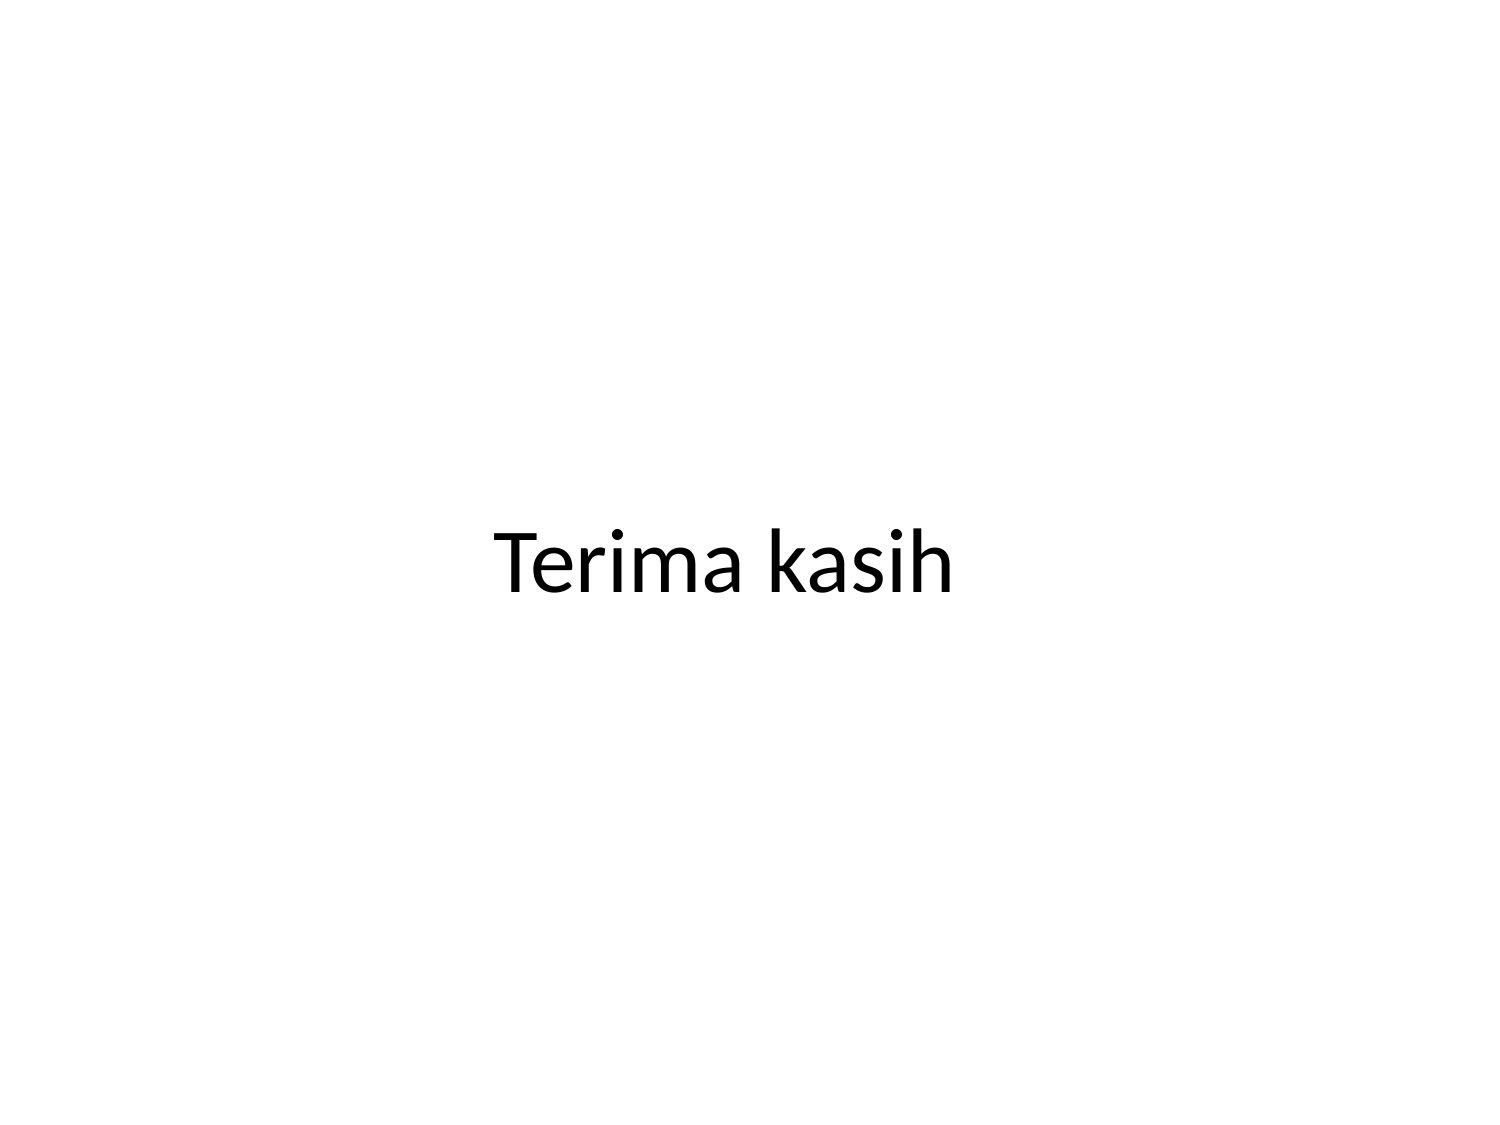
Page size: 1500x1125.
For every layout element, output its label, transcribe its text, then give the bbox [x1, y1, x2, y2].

title Terima kasih [50, 462, 1400, 650]
